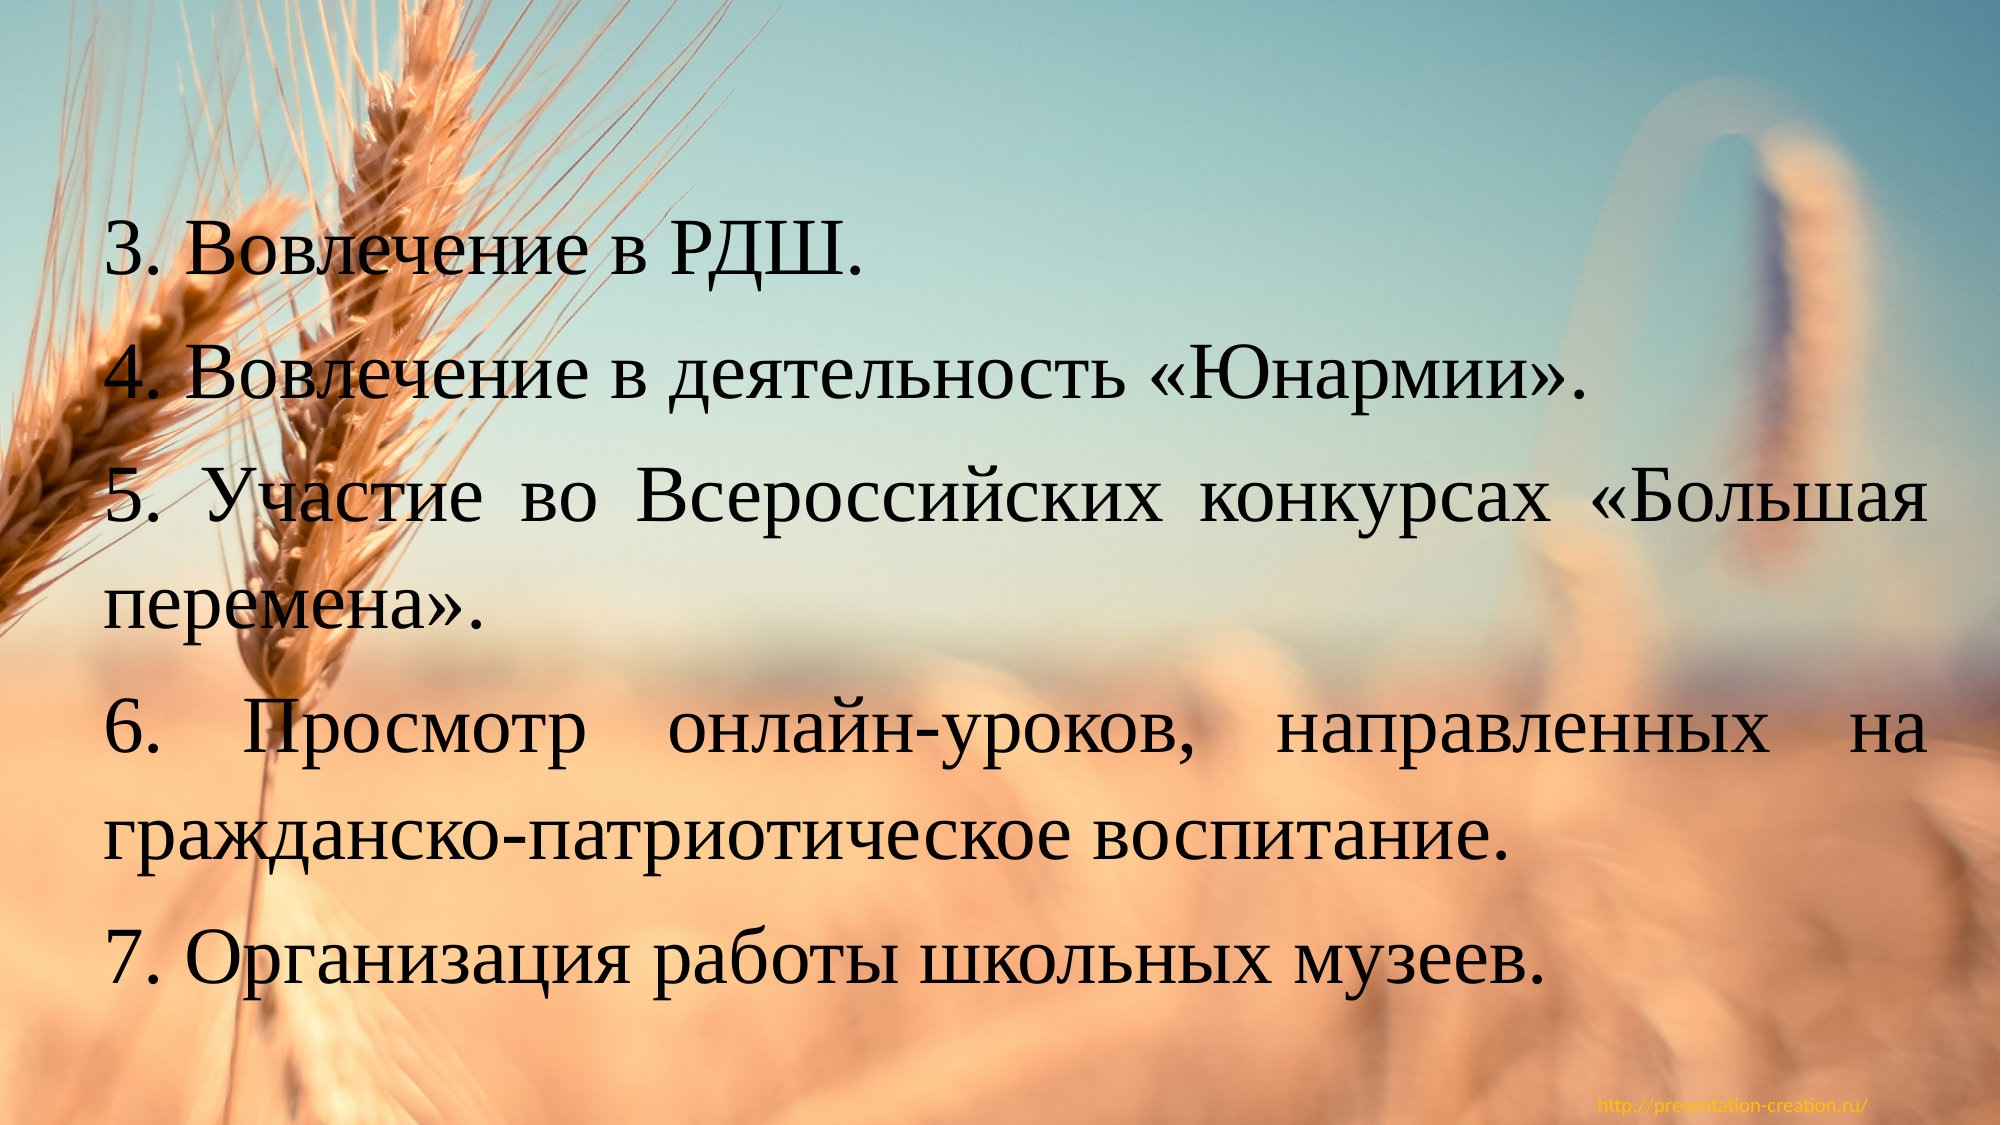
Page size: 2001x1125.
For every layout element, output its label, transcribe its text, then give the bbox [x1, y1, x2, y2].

list 3. Вовлечение в РДШ. 4. Вовлечение в деятельность «Юнармии». 5. Участие во Всероссийских конкурсах «Большая перемена». 6. Просмотр онлайн-уроков, направленных на гражданско-патриотическое воспитание. 7. Организация работы школьных музеев. [88, 176, 1946, 1108]
picture [0, 0, 2000, 1125]
